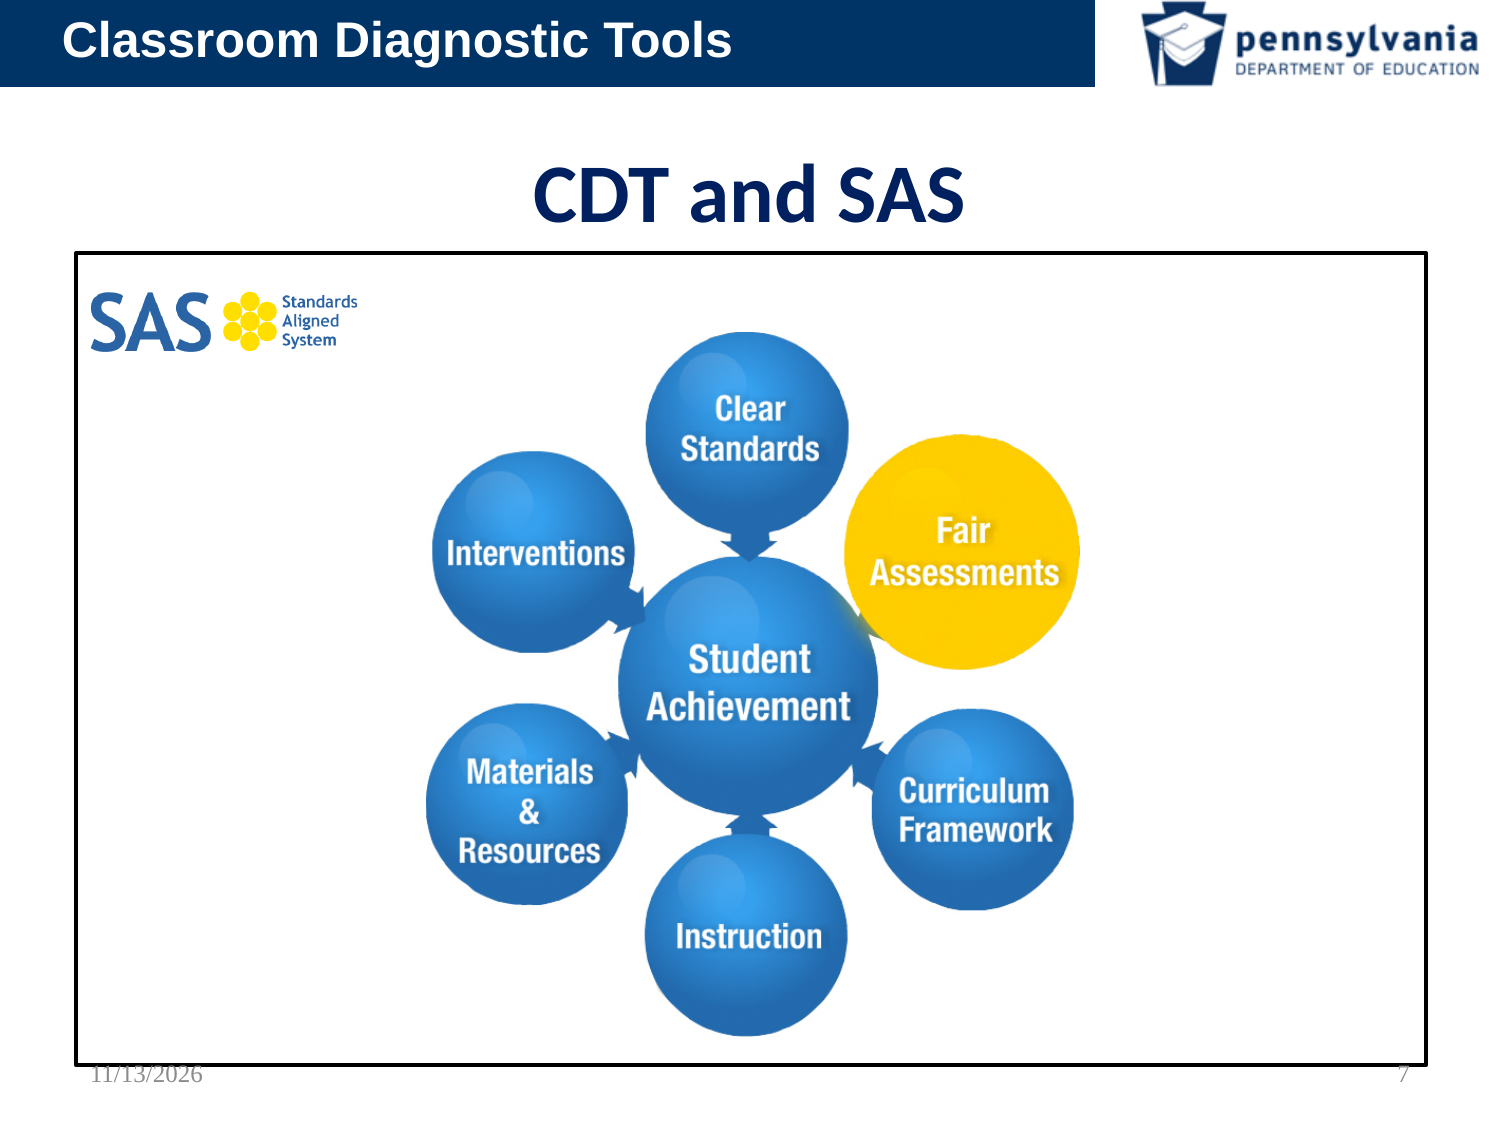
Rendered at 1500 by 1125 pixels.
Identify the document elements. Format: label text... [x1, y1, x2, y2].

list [90, 291, 360, 352]
picture [426, 332, 1080, 1037]
slide_number 7 [1074, 1042, 1425, 1103]
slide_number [75, 1042, 425, 1103]
picture [1134, 0, 1485, 90]
title CDT and SAS [74, 44, 1426, 233]
text_box [74, 251, 1428, 1067]
